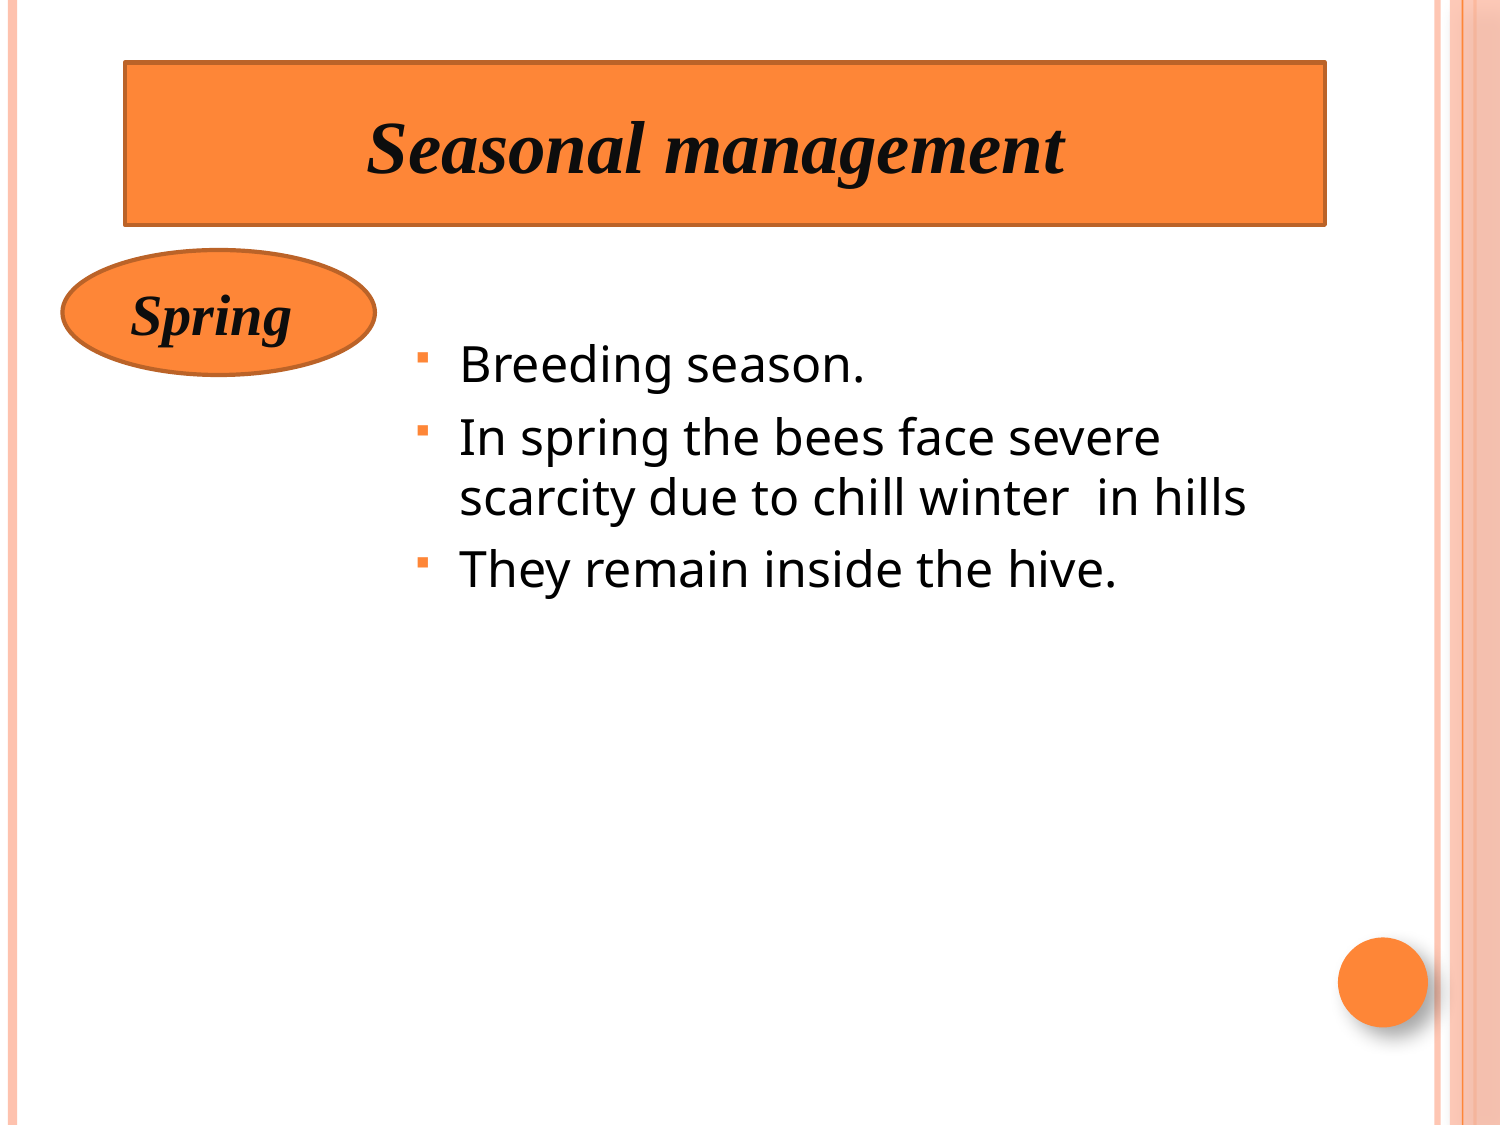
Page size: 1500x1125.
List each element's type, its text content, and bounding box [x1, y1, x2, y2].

text_box Seasonal management [123, 60, 1327, 227]
text_box Spring [60, 247, 378, 378]
list Breeding season. In spring the bees face severe scarcity due to chill winter in hills They remain inside the hive. [399, 324, 1300, 1062]
